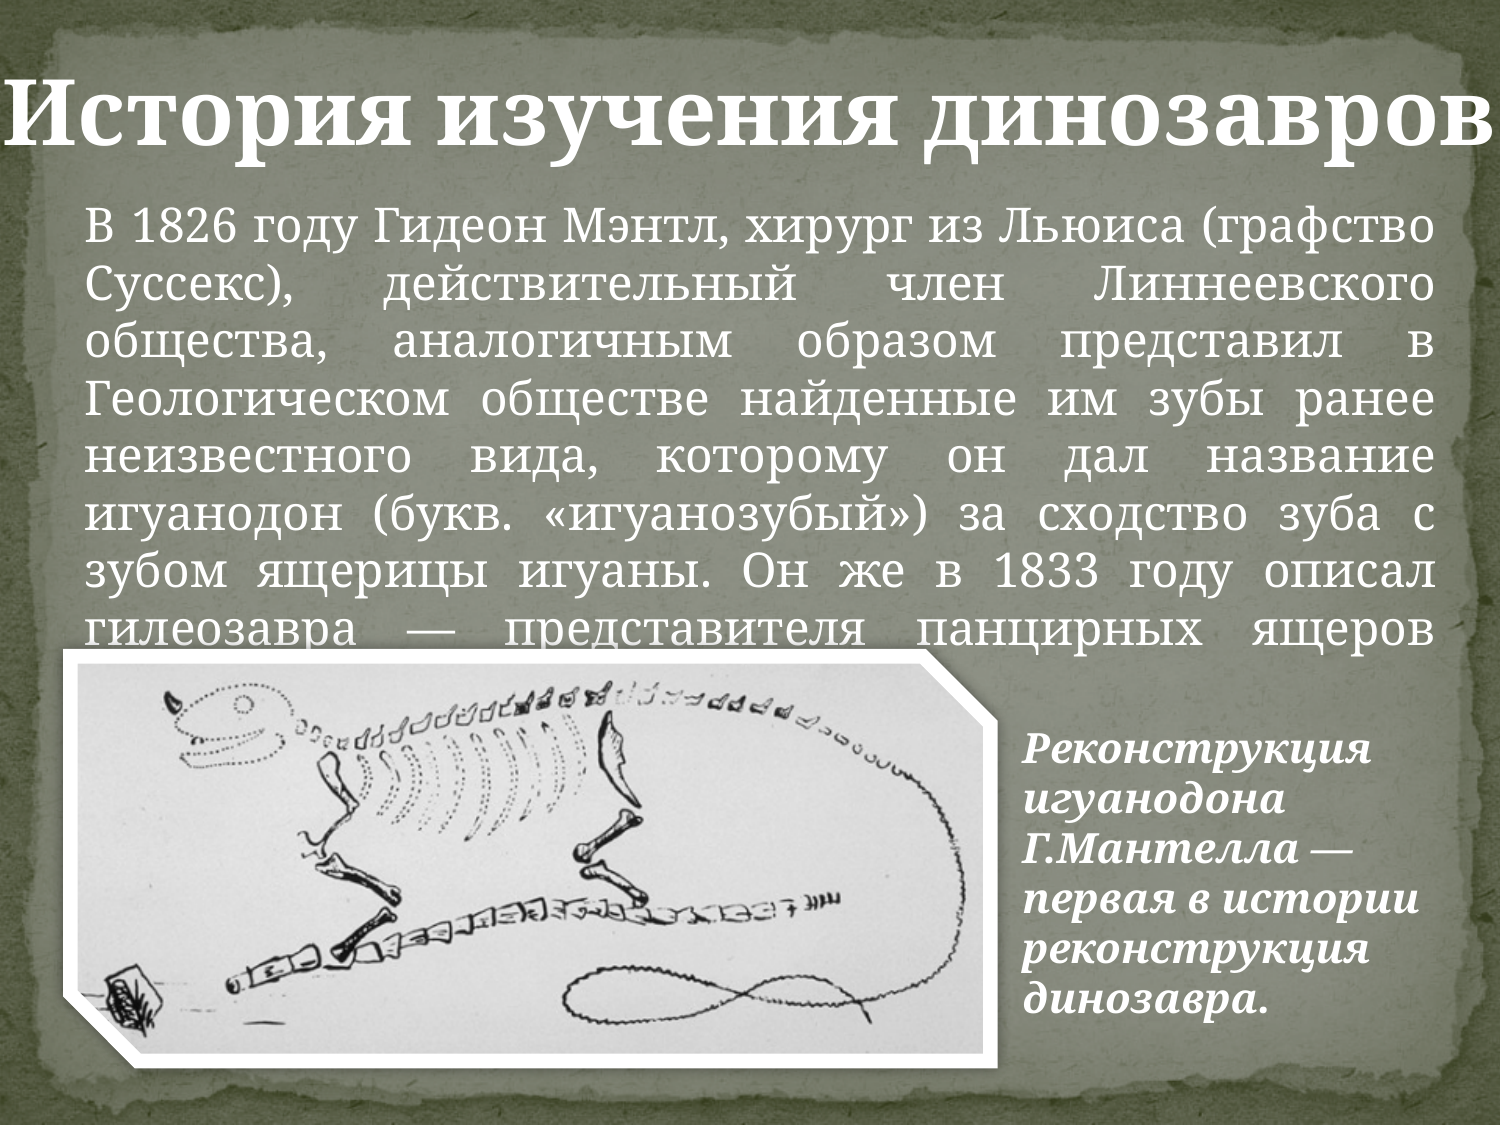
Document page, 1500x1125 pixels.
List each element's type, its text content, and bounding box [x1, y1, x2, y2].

text_box Реконструкция игуанодона Г.Мантелла — первая в истории реконструкция динозавра. [1007, 714, 1465, 1030]
text_box В 1826 году Гидеон Мэнтл, хирург из Льюиса (графство Суссекс), действительный член Линнеевского общества, аналогичным образом представил в Геологическом обществе найденные им зубы ранее неизвестного вида, которому он дал название игуанодон (букв. «игуанозубый») за сходство зуба с зубом ящерицы игуаны. Он же в 1833 году описал гилеозаврa — представителя панцирных ящеров анкилозавров. [70, 187, 1454, 720]
picture [72, 659, 991, 1061]
text_box История изучения динозавров [0, 46, 1500, 172]
